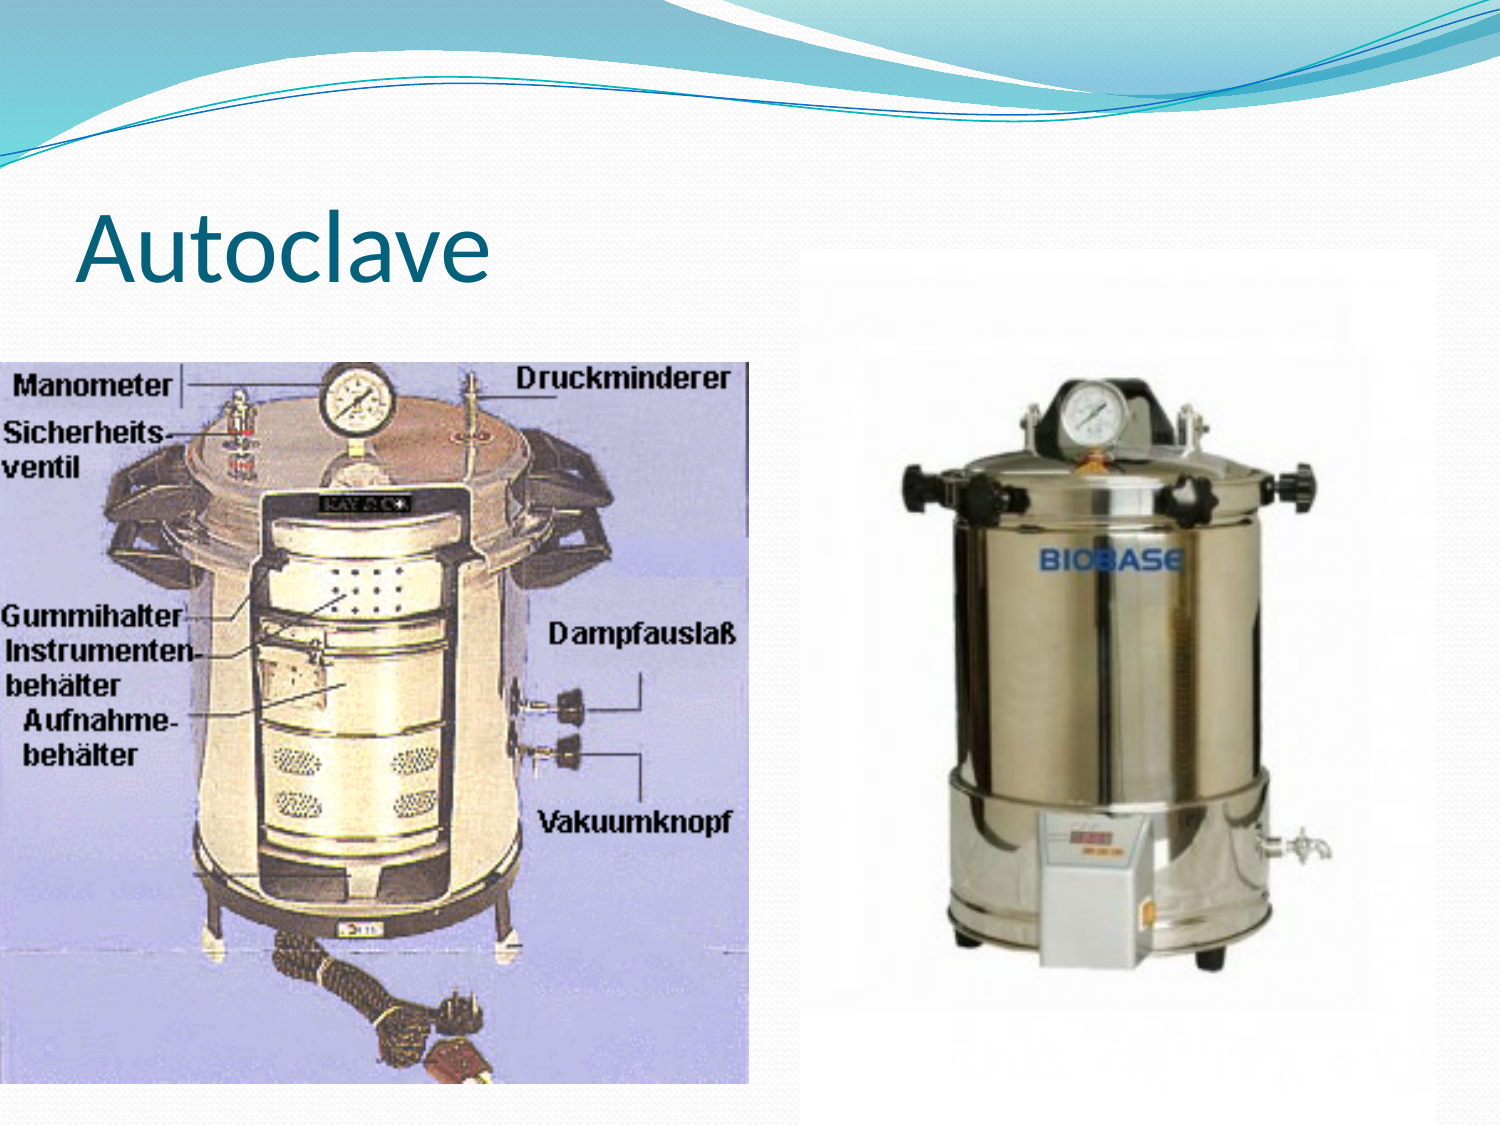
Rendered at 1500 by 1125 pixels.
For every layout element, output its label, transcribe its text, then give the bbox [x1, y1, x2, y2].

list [0, 362, 749, 1084]
title Autoclave [75, 115, 1425, 303]
picture [799, 249, 1436, 1125]
